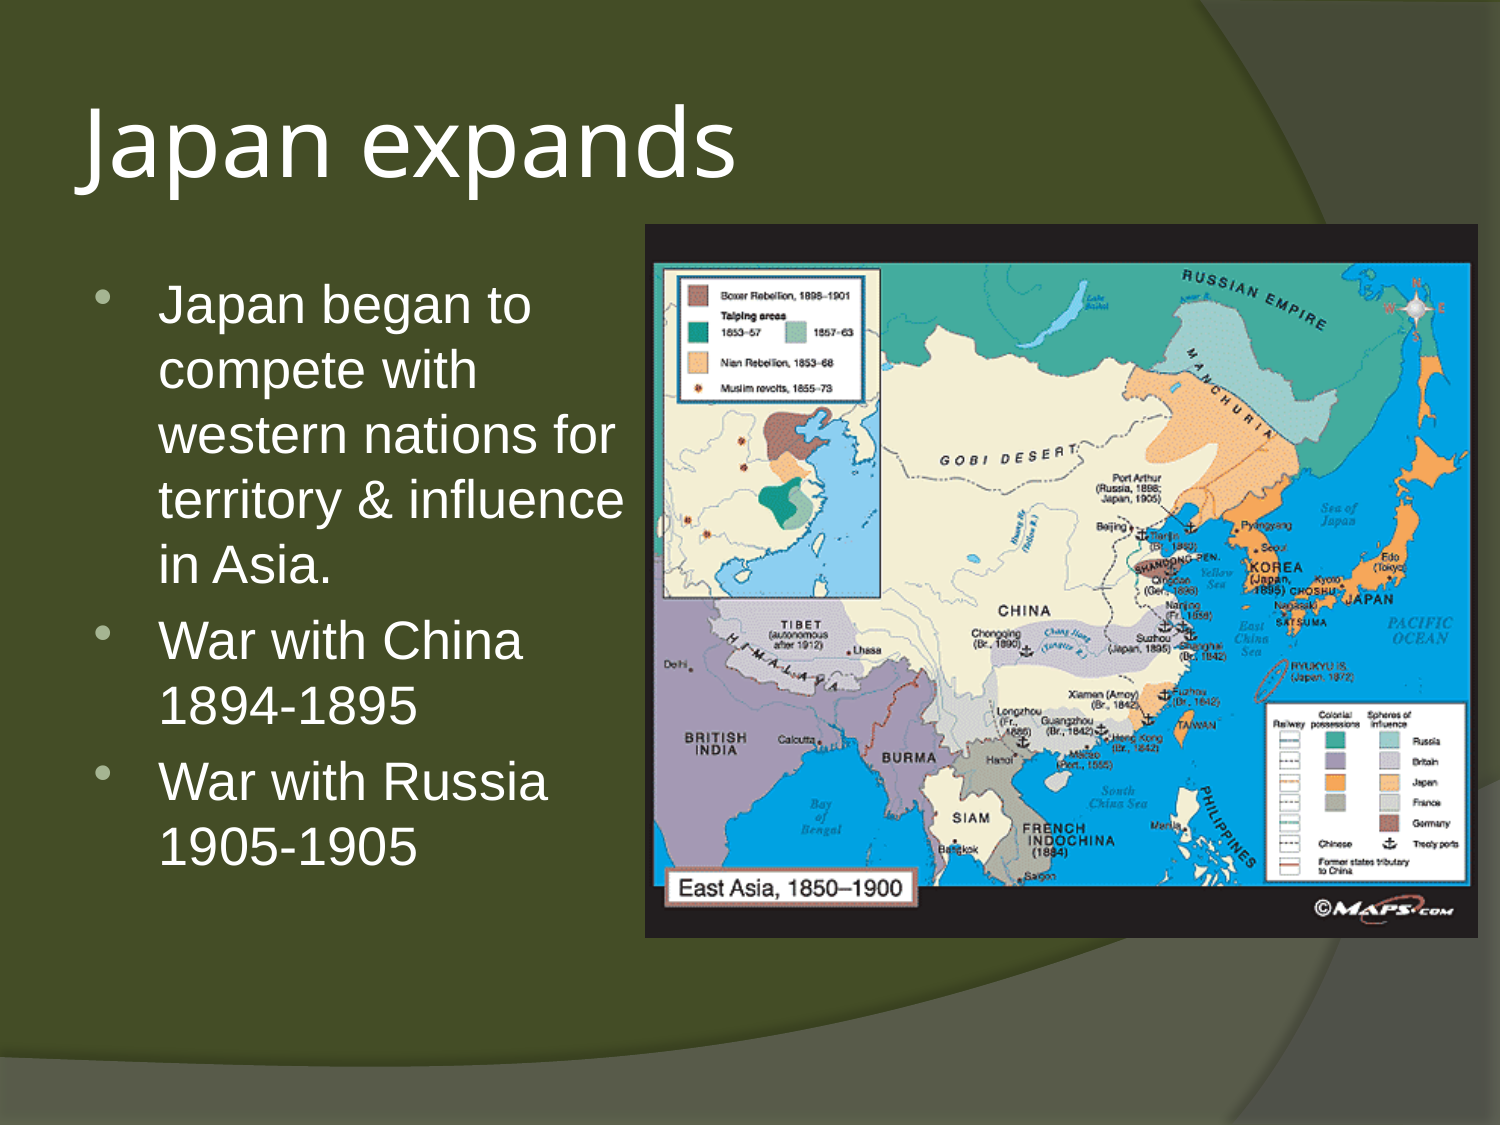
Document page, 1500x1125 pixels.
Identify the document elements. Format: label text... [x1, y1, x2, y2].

list Japan began to compete with western nations for territory & influence in Asia. War with China 1894-1895 War with Russia 1905-1905 [75, 262, 675, 1005]
title Japan expands [75, 45, 1300, 233]
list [645, 224, 1478, 938]
